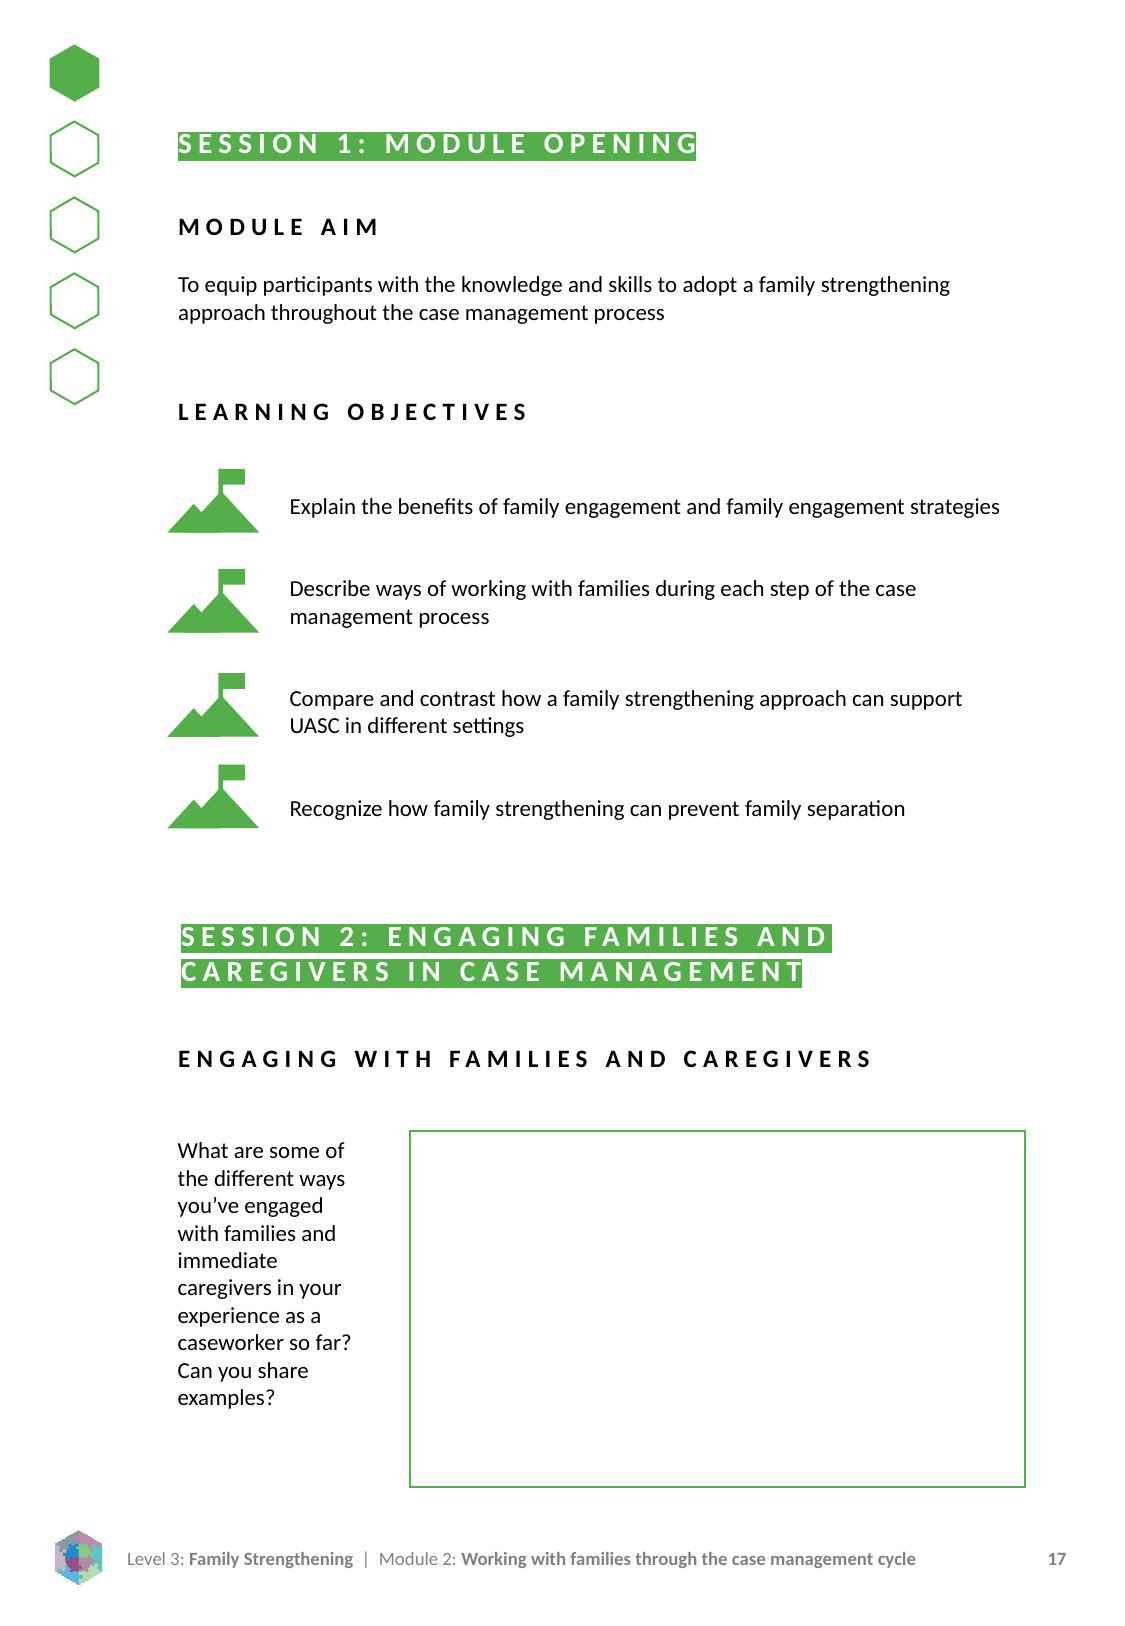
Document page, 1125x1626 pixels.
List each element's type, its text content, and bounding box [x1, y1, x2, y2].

text_box ENGAGING WITH FAMILIES AND CAREGIVERS [163, 1035, 1027, 1081]
text_box LEARNING OBJECTIVES [163, 388, 1026, 433]
picture [55, 1530, 102, 1585]
text_box [49, 272, 100, 330]
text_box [167, 673, 260, 737]
text_box SESSION 1: MODULE OPENING [163, 116, 832, 167]
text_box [167, 468, 260, 533]
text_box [167, 764, 260, 829]
text_box MODULE AIM [163, 203, 929, 248]
text_box [49, 44, 100, 102]
text_box [49, 120, 100, 178]
text_box SESSION 2: ENGAGING FAMILIES AND CAREGIVERS IN CASE MANAGEMENT [166, 909, 1024, 995]
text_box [167, 569, 260, 633]
text_box Explain the benefits of family engagement and family engagement strategies Describe ways of working with families during each step of the case management process Compare and contrast how a family strengthening approach can support UASC in different settings Recognize how family strengthening can prevent family separation [274, 484, 1026, 829]
text_box [49, 196, 100, 254]
text_box [409, 1130, 1026, 1488]
text_box [49, 348, 100, 406]
text_box To equip participants with the knowledge and skills to adopt a family strengthening approach throughout the case management process [163, 262, 1026, 332]
text_box What are some of the different ways you’ve engaged with families and immediate caregivers in your experience as a caseworker so far? Can you share examples? [162, 1120, 380, 1426]
